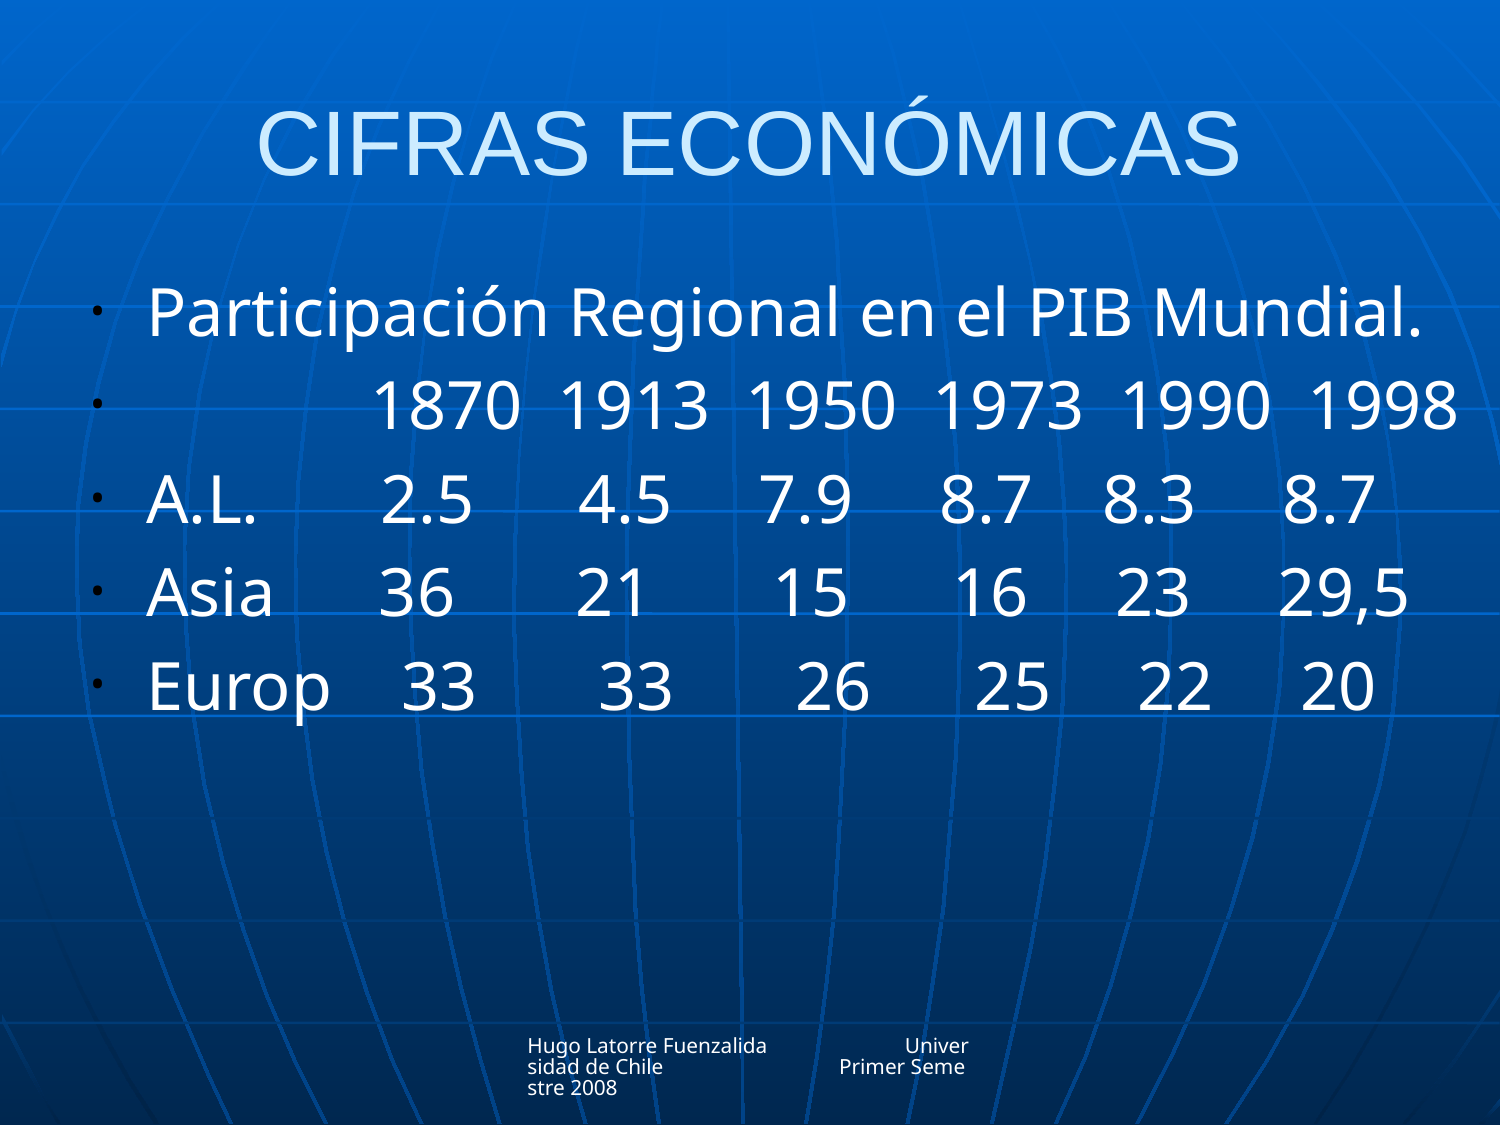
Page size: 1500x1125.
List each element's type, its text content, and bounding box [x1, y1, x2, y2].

list Participación Regional en el PIB Mundial. 1870 1913 1950 1973 1990 1998 A.L. 2.5 4.5 7.9 8.7 8.3 8.7 Asia 36 21 15 16 23 29,5 Europ 33 33 26 25 22 20 [74, 262, 1500, 1006]
title CIFRAS ECONÓMICAS [74, 45, 1426, 233]
footer Hugo Latorre Fuenzalida Universidad de Chile Primer Semestre 2008 [512, 1024, 988, 1101]
